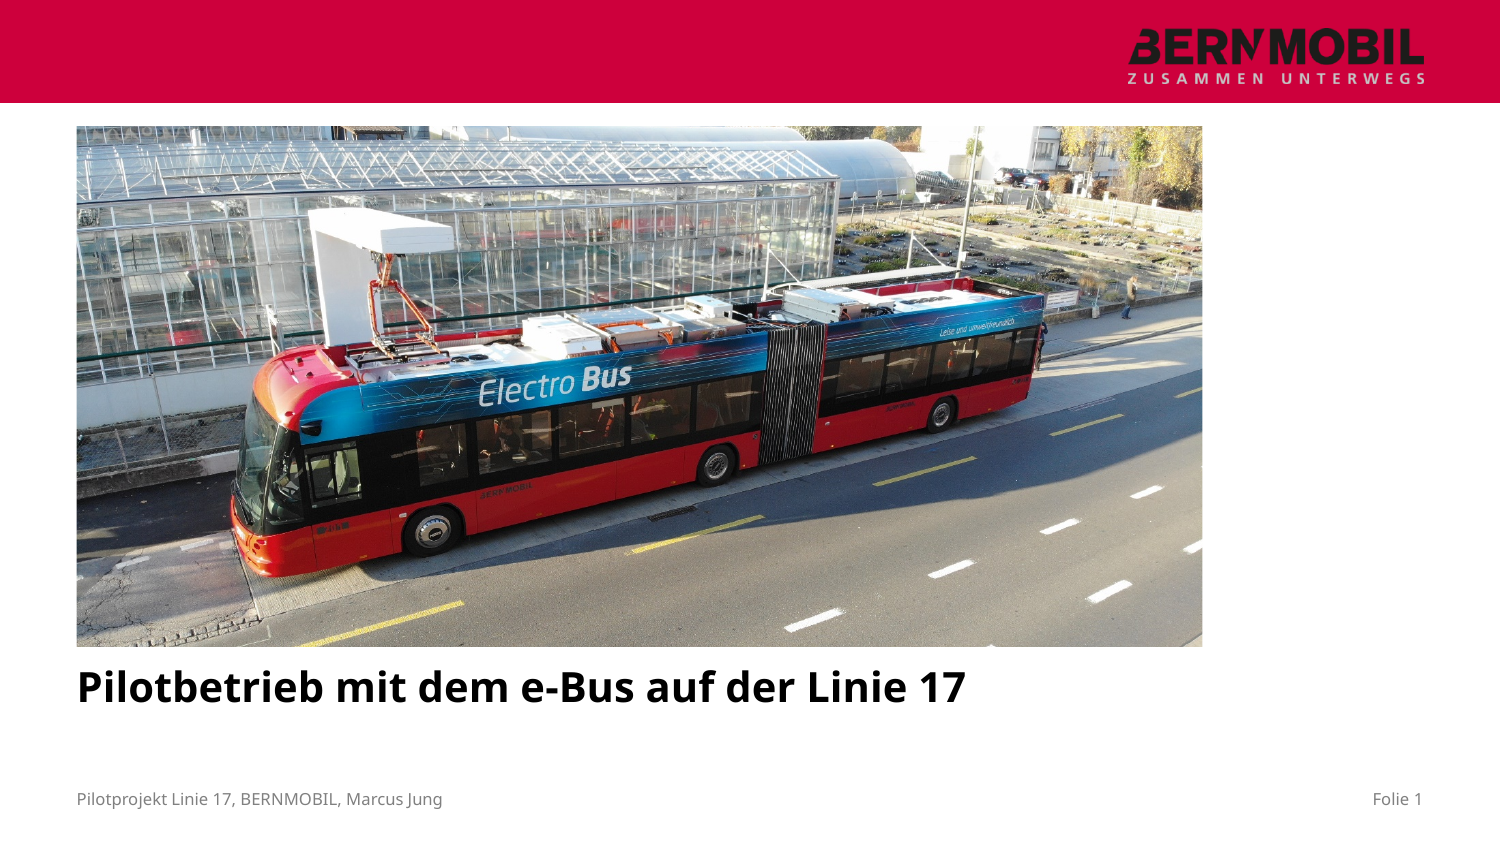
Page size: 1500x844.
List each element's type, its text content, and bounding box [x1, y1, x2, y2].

footer Pilotprojekt Linie 17, BERNMOBIL, Marcus Jung [76, 776, 1045, 812]
picture [1128, 28, 1424, 84]
picture [76, 126, 1203, 647]
slide_number Folie 1 [1069, 776, 1424, 812]
title Pilotbetrieb mit dem e-Bus auf der Linie 17 [76, 661, 1424, 715]
